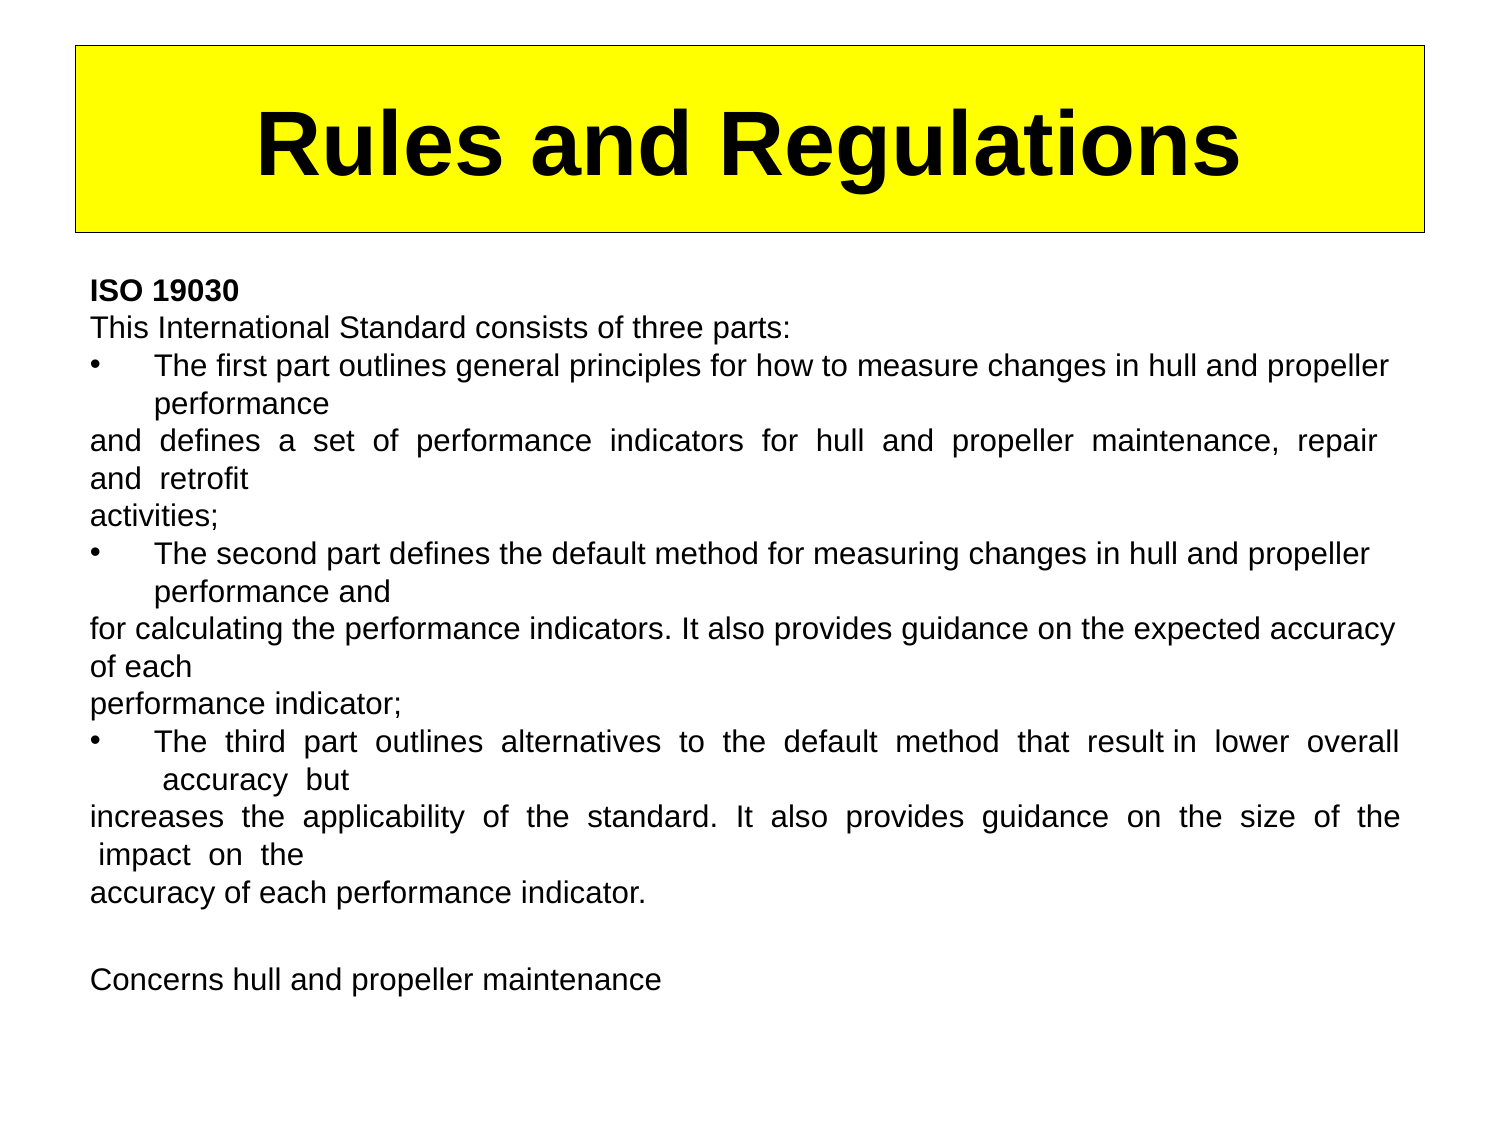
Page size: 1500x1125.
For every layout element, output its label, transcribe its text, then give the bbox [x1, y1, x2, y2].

text_box ISO 19030 This International Standard consists of three parts: The first part outlines general principles for how to measure changes in hull and propeller performance and defines a set of performance indicators for hull and propeller maintenance, repair and retrofit activities; The second part defines the default method for measuring changes in hull and propeller performance and for calculating the performance indicators. It also provides guidance on the expected accuracy of each performance indicator; The third part outlines alternatives to the default method that result in lower overall accuracy but increases the applicability of the standard. It also provides guidance on the size of the impact on the accuracy of each performance indicator. Concerns hull and propeller maintenance [75, 262, 1425, 1005]
text_box Rules and Regulations [75, 45, 1425, 233]
